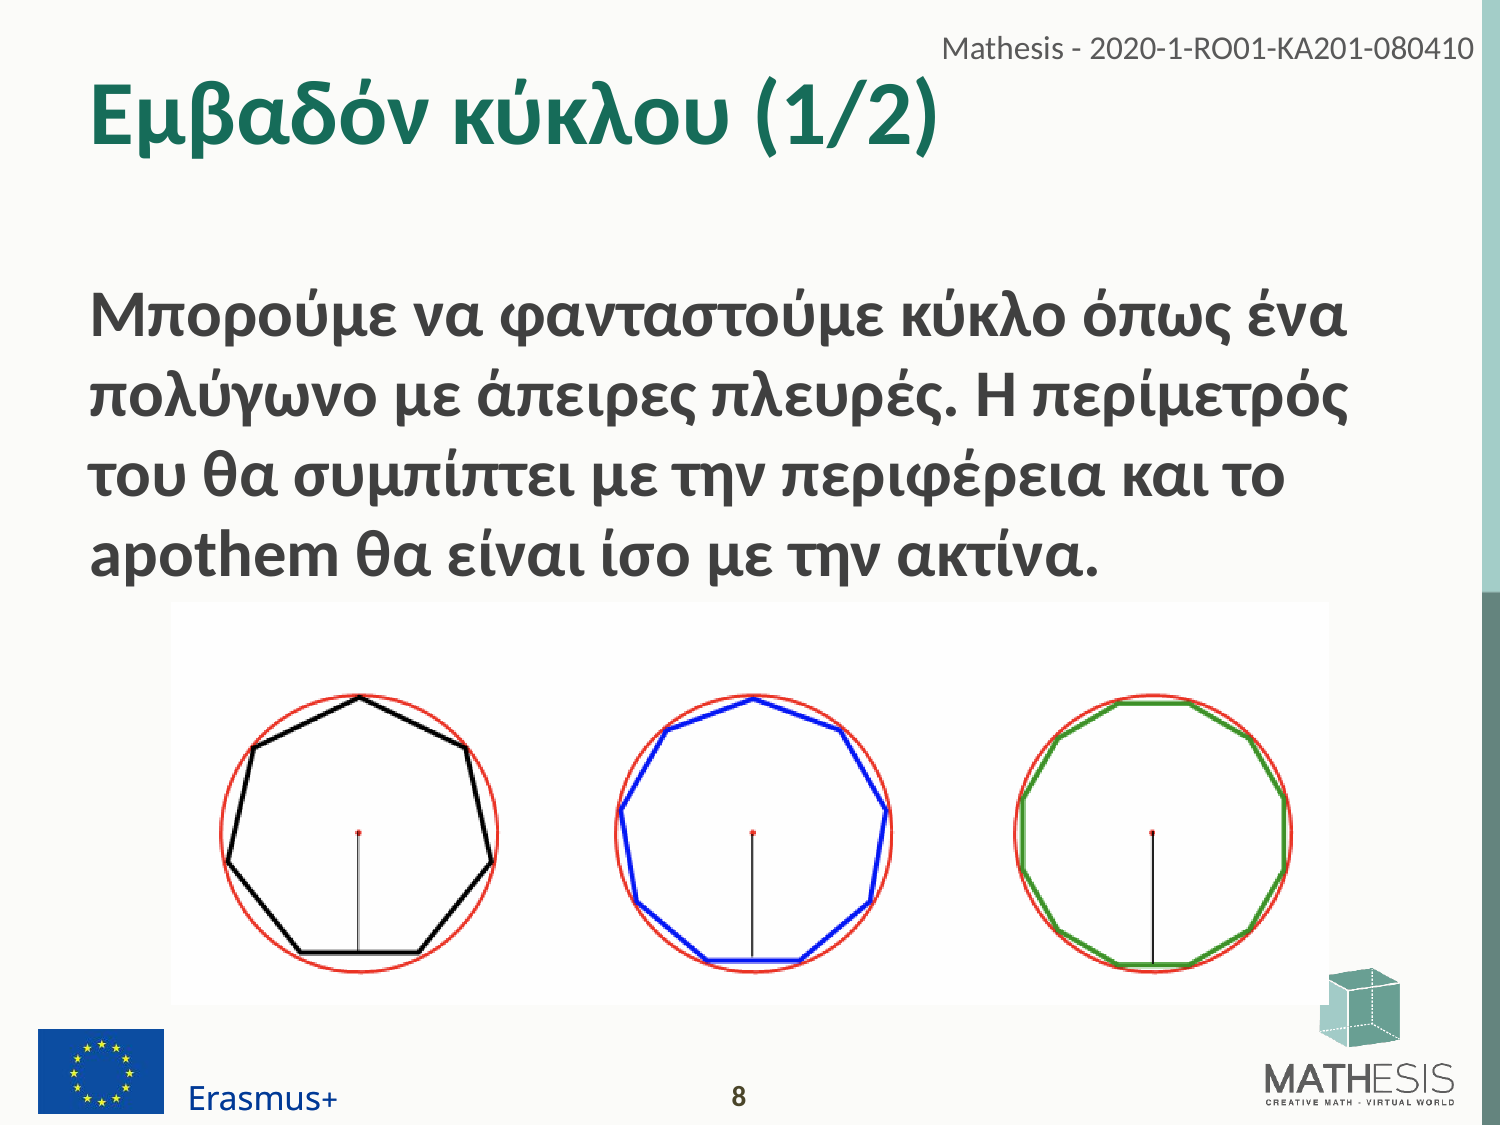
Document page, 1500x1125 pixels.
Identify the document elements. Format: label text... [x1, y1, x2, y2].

list Μπορούμε να φανταστούμε κύκλο όπως ένα πολύγωνο με άπειρες πλευρές. Η περίμετρός του θα συμπίπτει με την περιφέρεια και το apothem θα είναι ίσο με την ακτίνα. [75, 262, 1425, 1005]
picture [170, 602, 1329, 1006]
title Εμβαδόν κύκλου (1/2) [75, 45, 1425, 233]
picture [38, 1029, 164, 1114]
